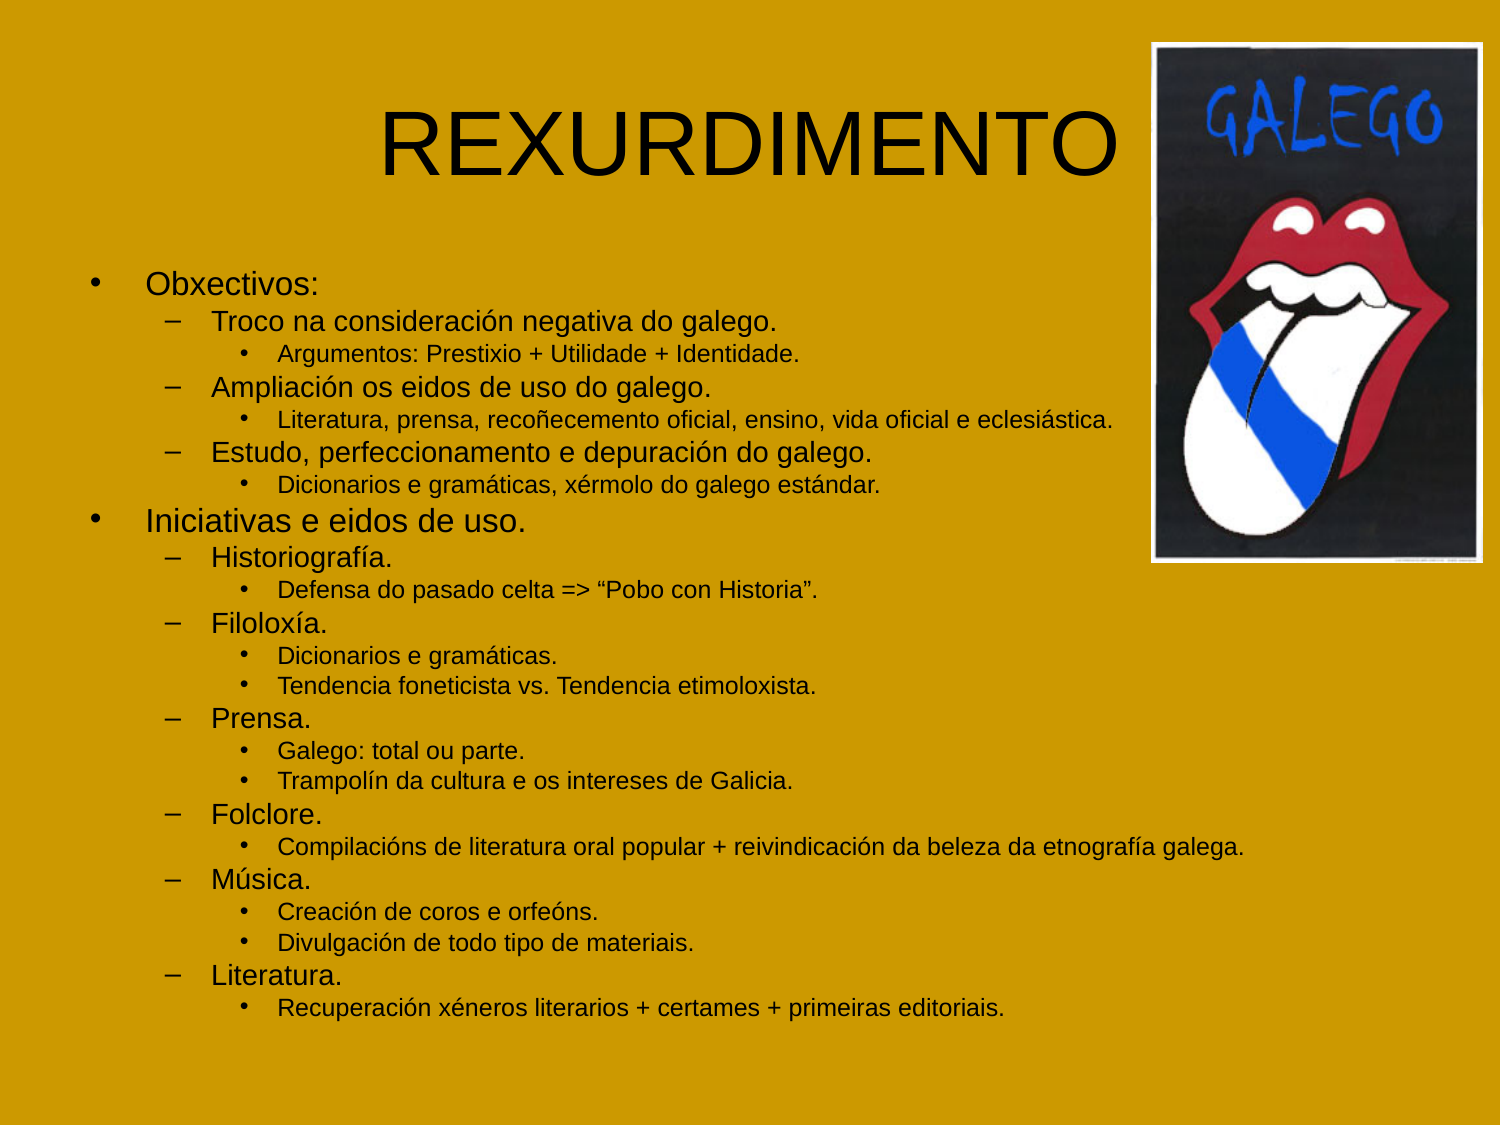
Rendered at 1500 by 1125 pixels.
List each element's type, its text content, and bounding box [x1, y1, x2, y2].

list Obxectivos: Troco na consideración negativa do galego. Argumentos: Prestixio + Utilidade + Identidade. Ampliación os eidos de uso do galego. Literatura, prensa, recoñecemento oficial, ensino, vida oficial e eclesiástica. Estudo, perfeccionamento e depuración do galego. Dicionarios e gramáticas, xérmolo do galego estándar. Iniciativas e eidos de uso. Historiografía. Defensa do pasado celta => “Pobo con Historia”. Filoloxía. Dicionarios e gramáticas. Tendencia foneticista vs. Tendencia etimoloxista. Prensa. Galego: total ou parte. Trampolín da cultura e os intereses de Galicia. Folclore. Compilacións de literatura oral popular + reivindicación da beleza da etnografía galega. Música. Creación de coros e orfeóns. Divulgación de todo tipo de materiais. Literatura. Recuperación xéneros literarios + certames + primeiras editoriais. [74, 262, 1426, 1059]
title REXURDIMENTO [74, 44, 1148, 233]
picture [1151, 42, 1483, 563]
